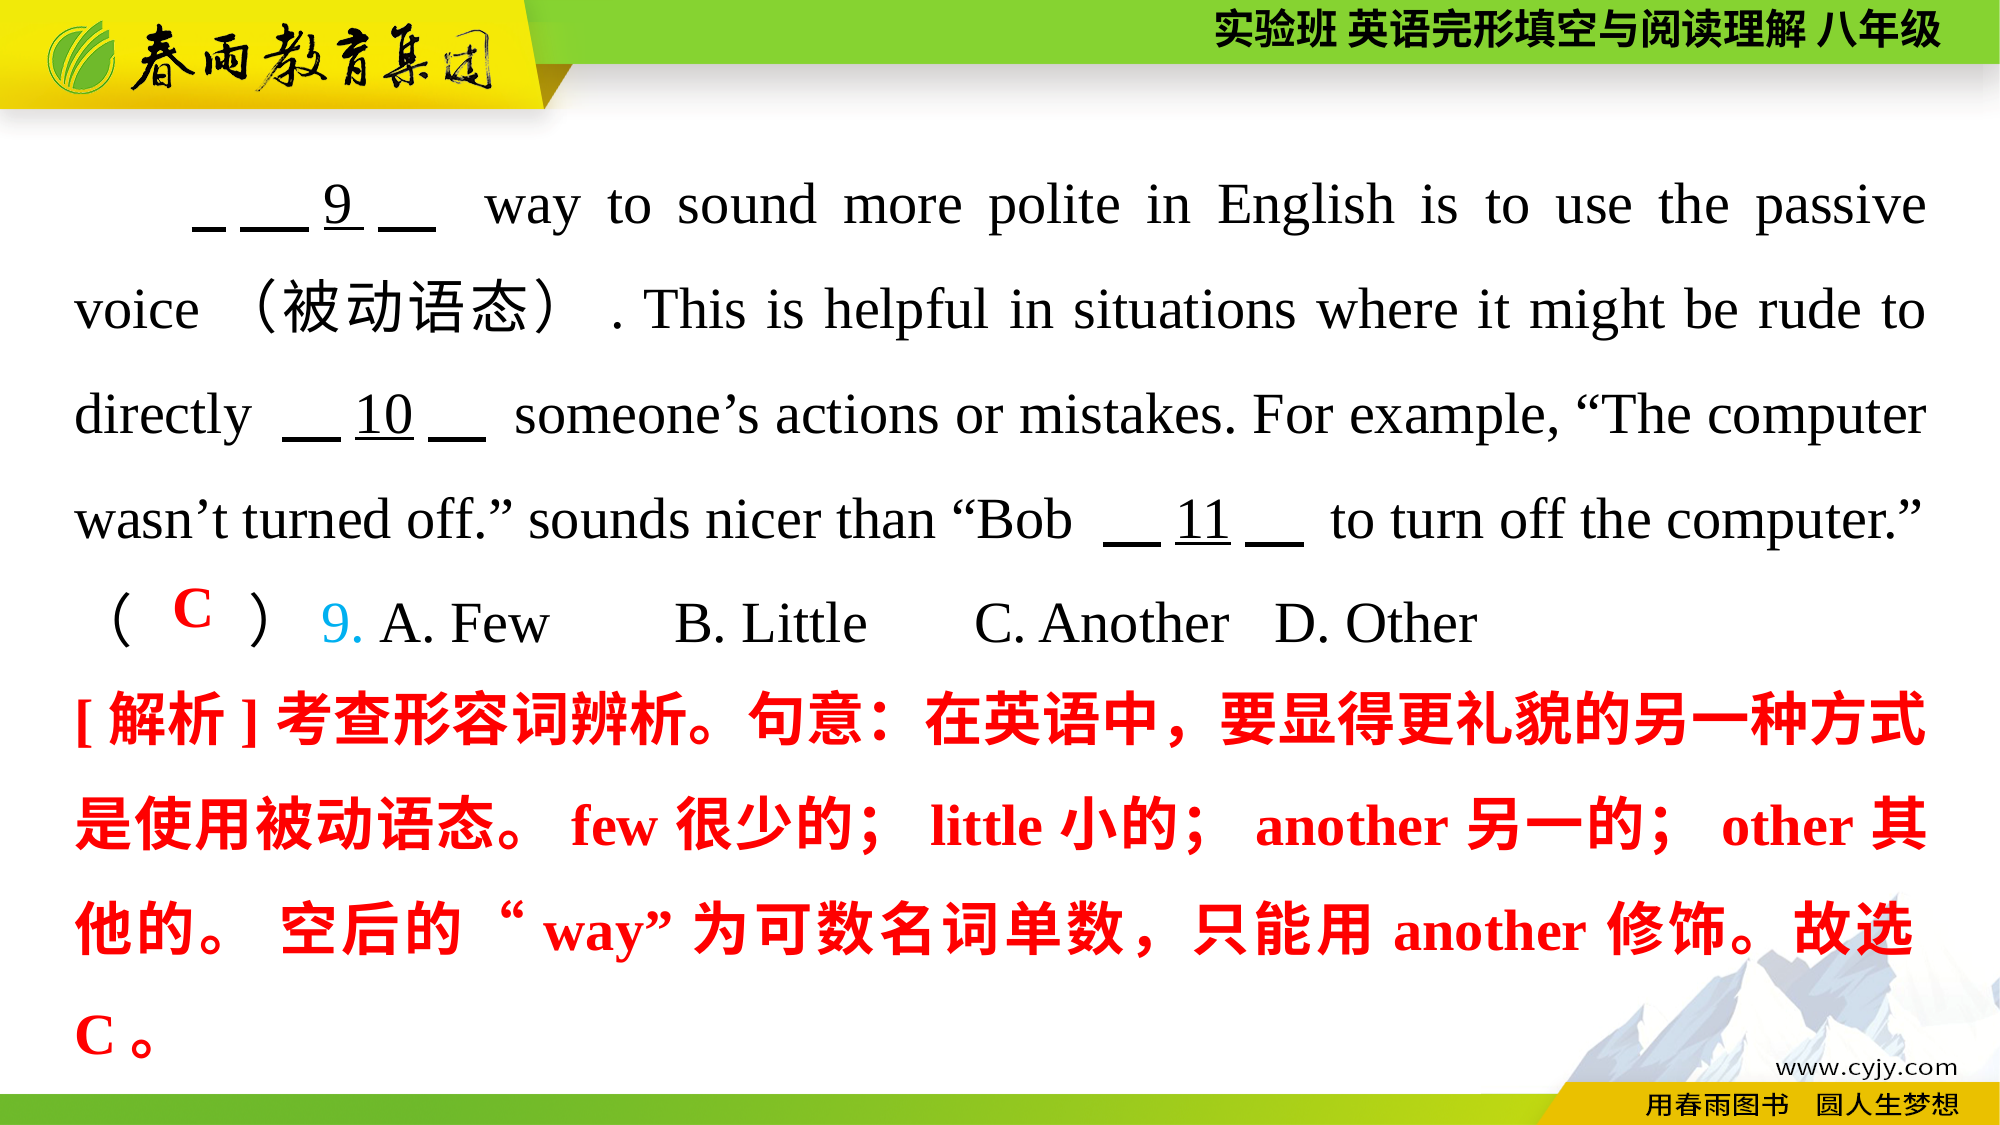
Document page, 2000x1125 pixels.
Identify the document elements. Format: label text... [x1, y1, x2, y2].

text_box C [157, 561, 230, 639]
list 9 way to sound more polite in English is to use the passive voice（被动语态）. This is helpful in situations where it might be rude to directly 10 someone’s actions or mistakes. For example, “The computer wasn’t turned off.” sounds nicer than “Bob 11 to turn off the computer.” [59, 122, 1944, 541]
picture [0, 0, 2000, 1125]
text_box [解析]考查形容词辨析。句意：在英语中，要显得更礼貌的另一种方式是使用被动语态。few很少的；little小的；another另一的；other其他的。 空后的“way”为可数名词单数，只能用another修饰。故选C。 [59, 639, 1944, 1074]
text_box （ ）9. A. Few B. Little C. Another D. Other [59, 541, 1944, 639]
